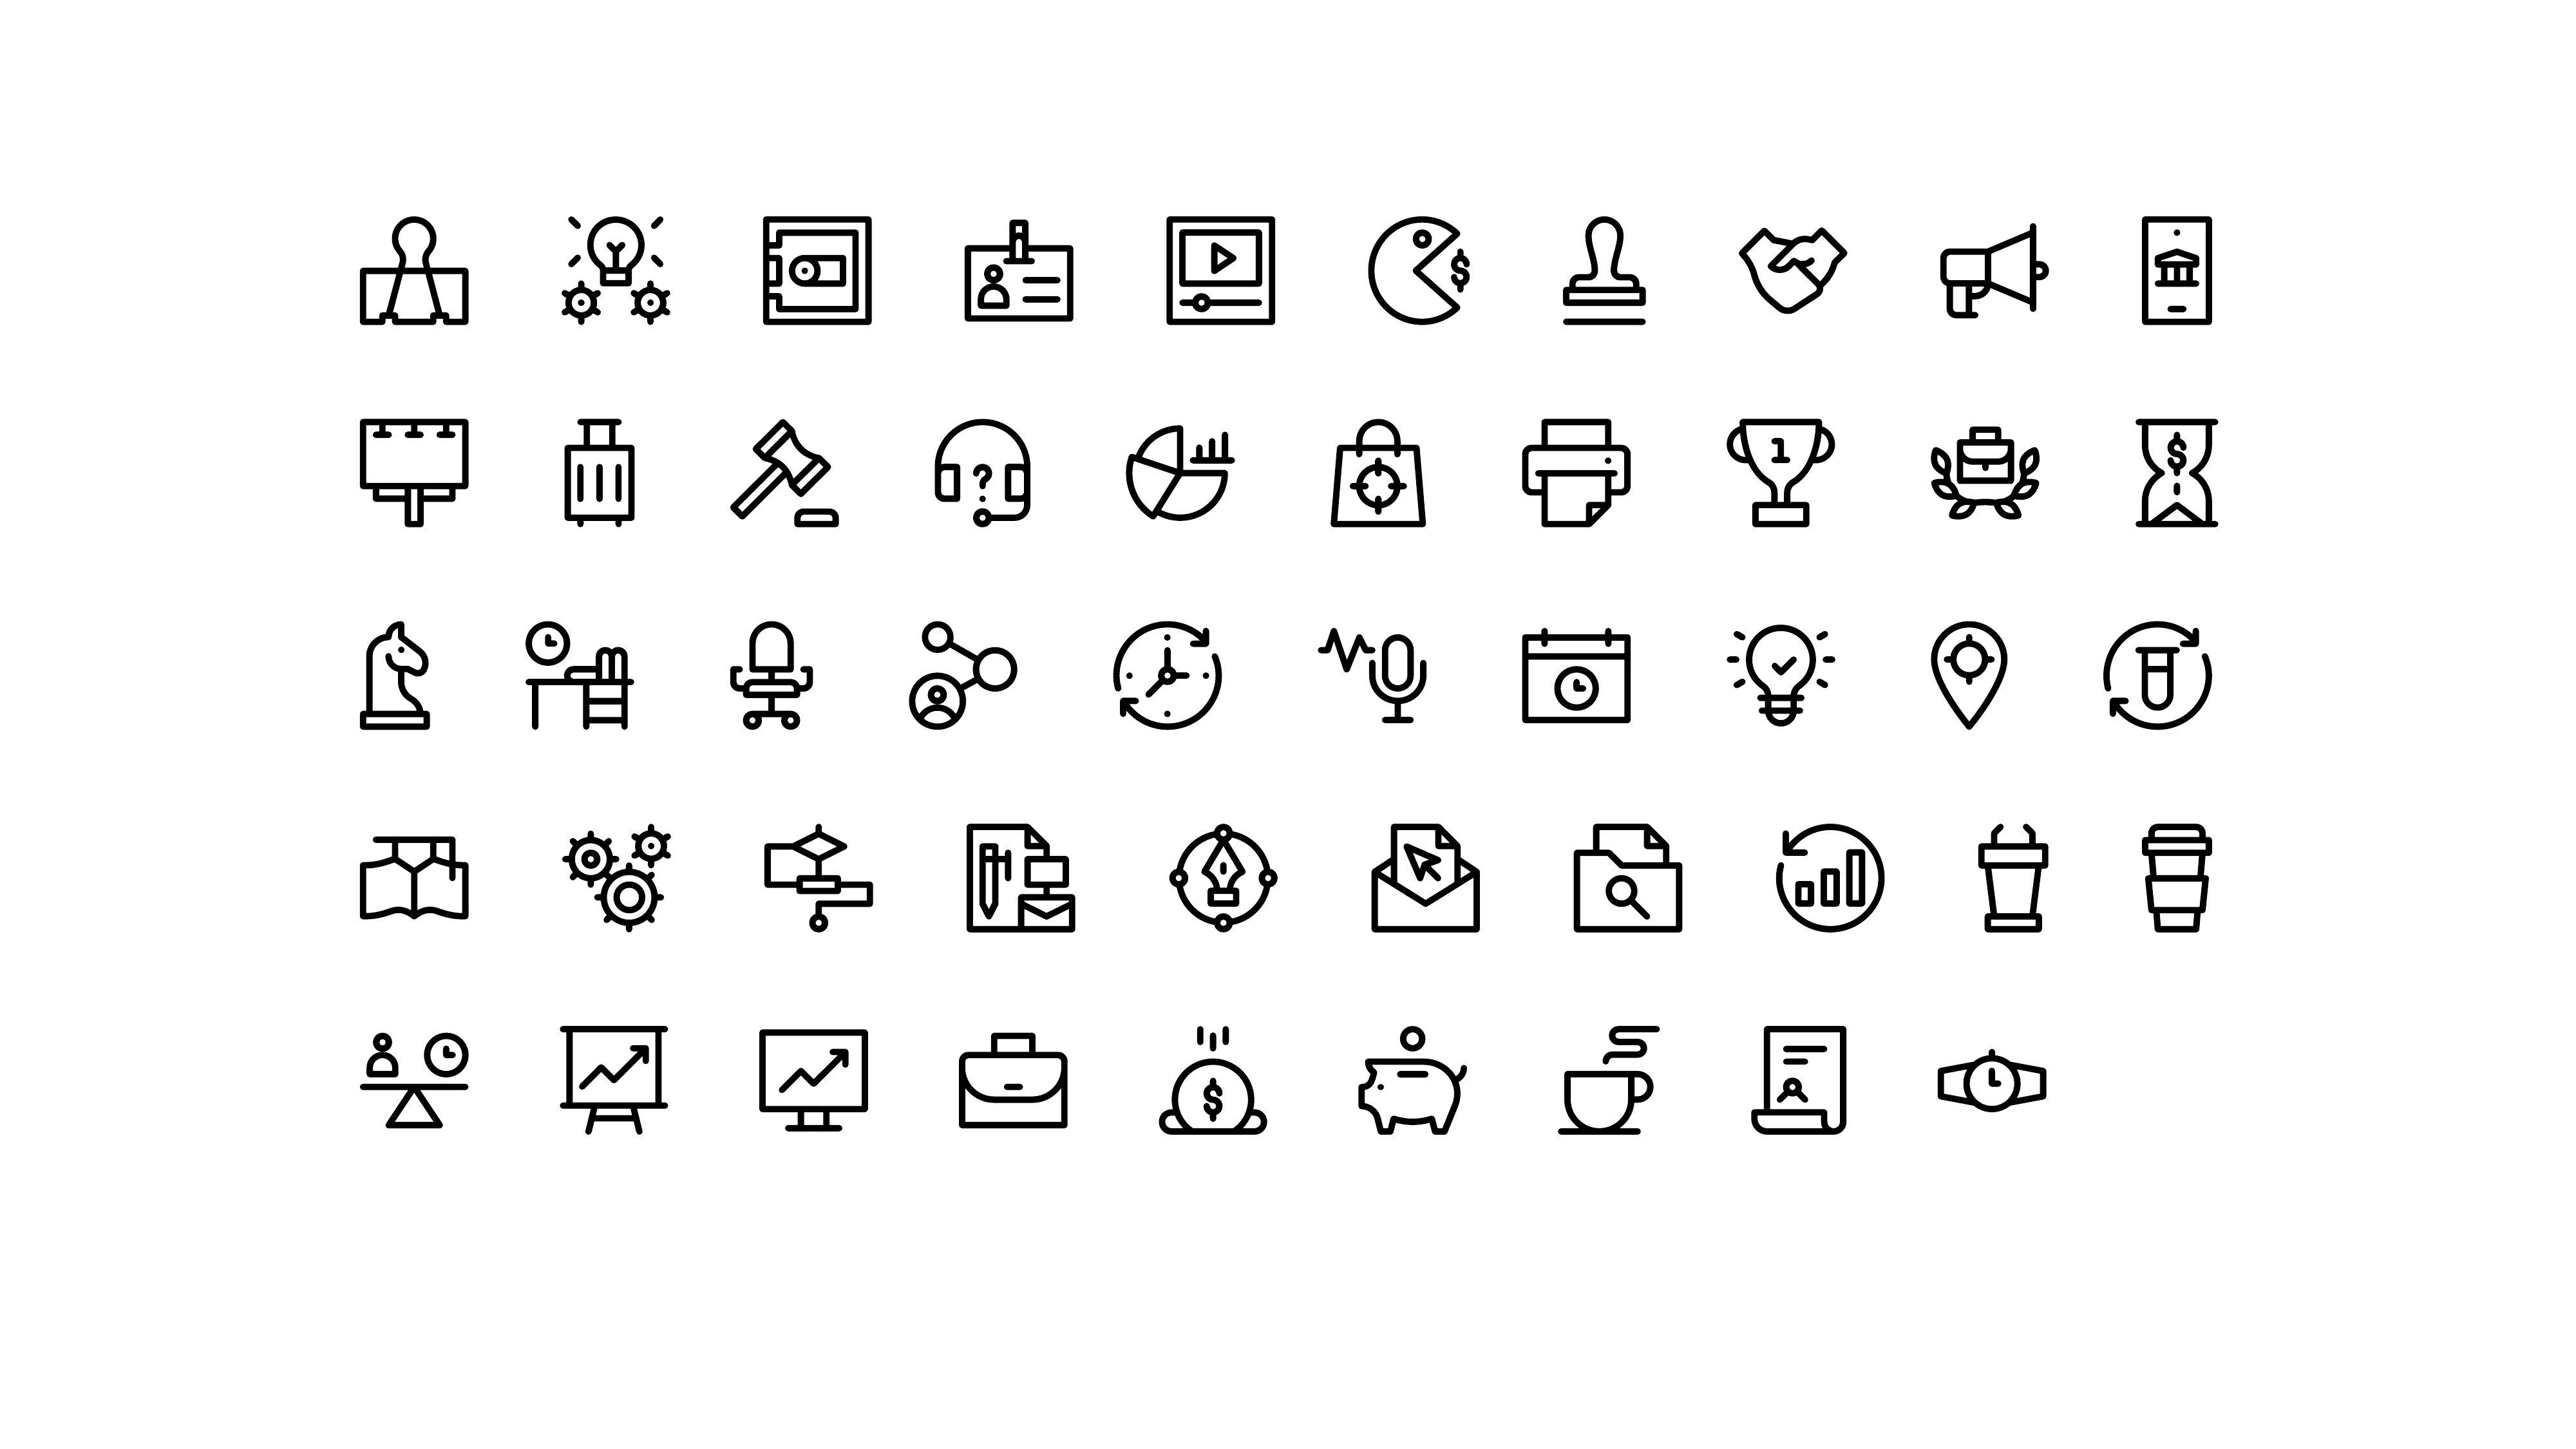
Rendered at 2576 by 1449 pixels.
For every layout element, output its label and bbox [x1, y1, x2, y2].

text_box [1330, 419, 1426, 527]
text_box [359, 216, 469, 325]
text_box [1358, 1025, 1468, 1135]
text_box [359, 621, 430, 730]
text_box [2103, 621, 2213, 730]
text_box [1573, 823, 1683, 933]
text_box [1978, 824, 2049, 933]
text_box [759, 1029, 869, 1132]
text_box [564, 419, 635, 527]
text_box [1522, 627, 1631, 724]
text_box [1368, 216, 1470, 325]
text_box [1726, 624, 1836, 727]
text_box [1126, 425, 1235, 522]
text_box [560, 1025, 668, 1135]
text_box [1937, 1048, 2047, 1113]
text_box [1562, 216, 1646, 325]
text_box [1931, 621, 2008, 730]
text_box [1371, 823, 1481, 933]
text_box [909, 621, 1018, 730]
text_box [1169, 823, 1278, 933]
text_box [1940, 223, 2049, 319]
text_box [1522, 419, 1631, 527]
text_box [762, 216, 872, 325]
text_box [1166, 216, 1276, 325]
text_box [1159, 1025, 1267, 1135]
text_box [359, 1032, 469, 1129]
text_box [966, 823, 1075, 933]
text_box [1318, 627, 1427, 724]
text_box [1776, 823, 1885, 933]
text_box [764, 824, 873, 933]
text_box [934, 419, 1031, 527]
text_box [2142, 824, 2212, 933]
text_box [1750, 1025, 1847, 1135]
text_box [561, 216, 671, 325]
text_box [1738, 227, 1848, 314]
text_box [2135, 419, 2219, 527]
text_box [730, 621, 813, 730]
text_box [1113, 621, 1222, 730]
text_box [562, 823, 672, 933]
text_box [730, 419, 839, 527]
text_box [958, 1032, 1068, 1129]
text_box [525, 621, 635, 730]
text_box [1557, 1025, 1660, 1135]
text_box [964, 219, 1074, 322]
text_box [359, 836, 469, 920]
text_box [1931, 426, 2040, 520]
text_box [1726, 419, 1835, 527]
text_box [2141, 216, 2213, 325]
text_box [359, 419, 469, 527]
